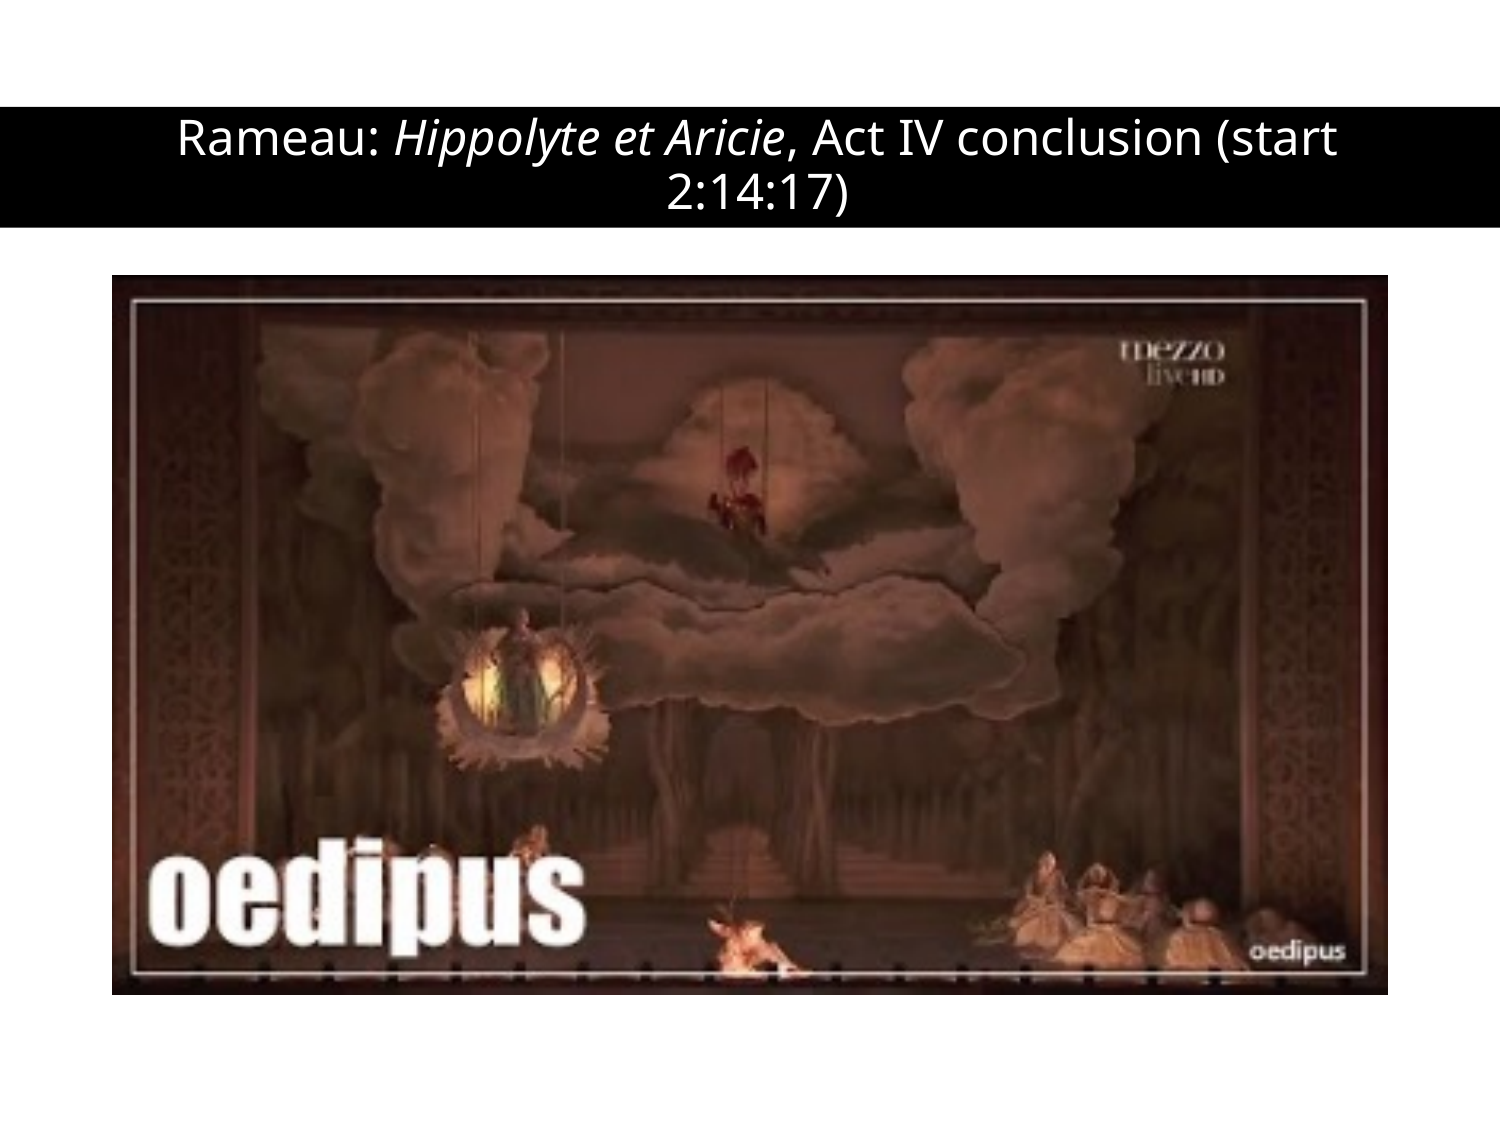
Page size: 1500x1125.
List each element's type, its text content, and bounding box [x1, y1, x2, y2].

text_box [0, 106, 1500, 229]
title Rameau: Hippolyte et Aricie, Act IV conclusion (start 2:14:17) [68, 105, 1448, 228]
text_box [111, 274, 1388, 996]
